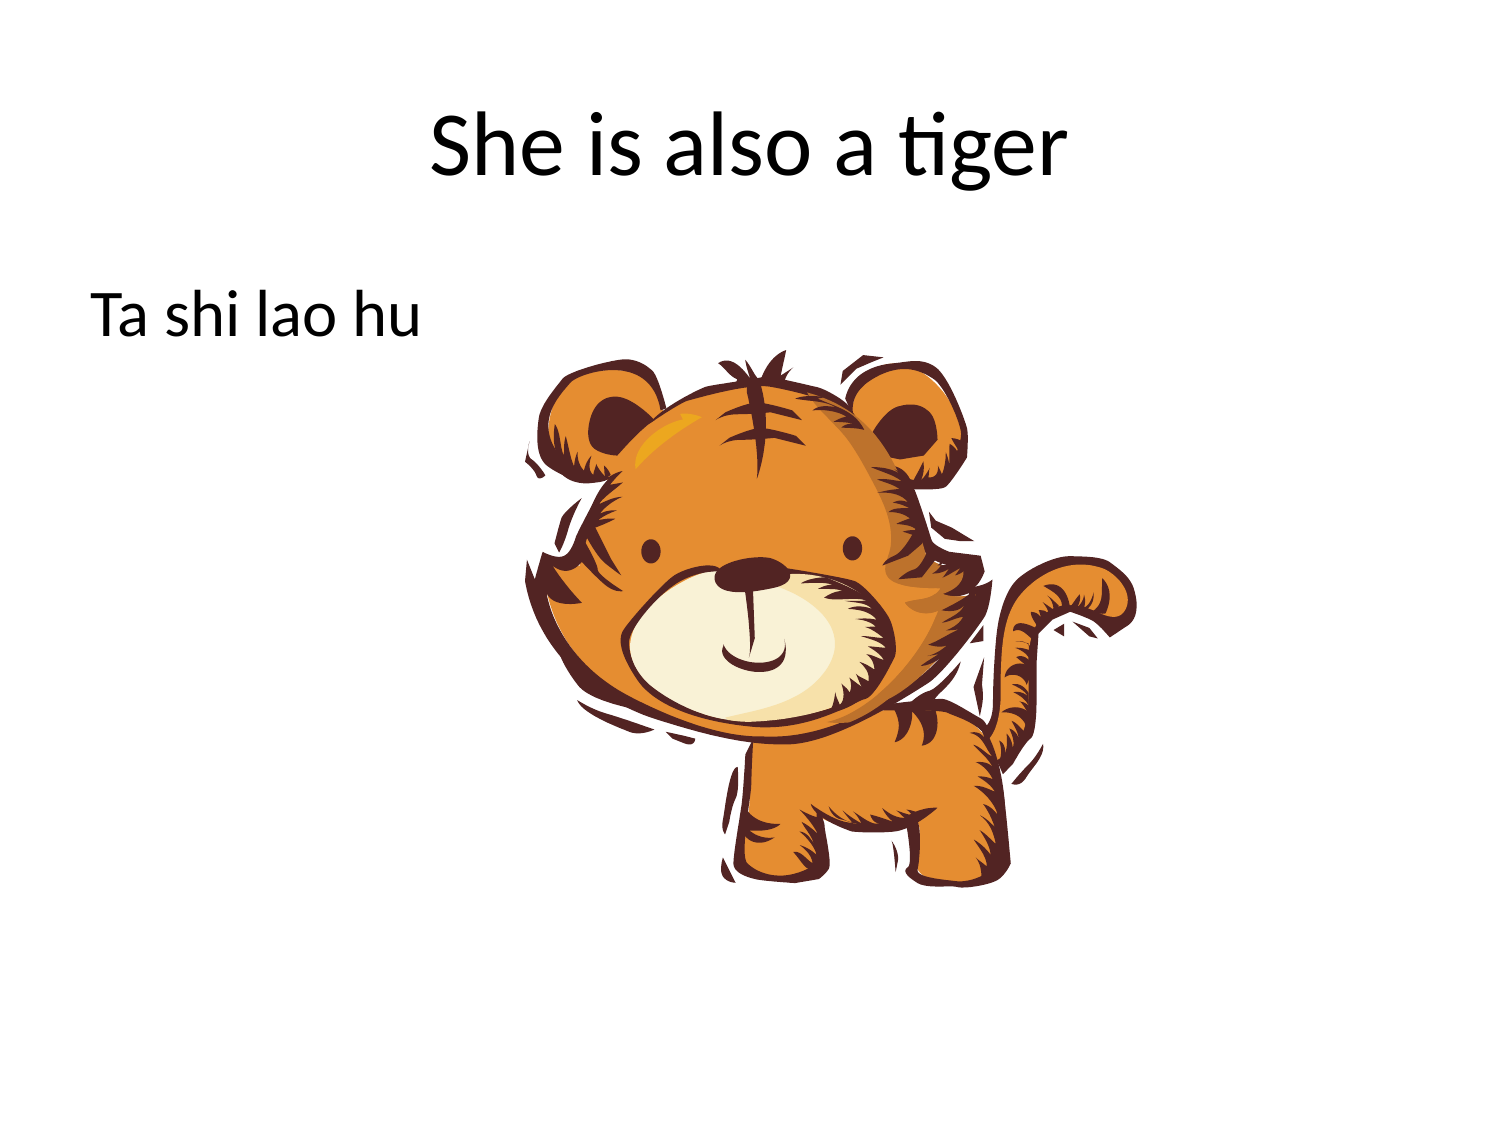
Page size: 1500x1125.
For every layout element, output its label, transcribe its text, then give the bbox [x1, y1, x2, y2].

title She is also a tiger [75, 45, 1425, 233]
picture [524, 349, 1137, 888]
list Ta shi lao hu [75, 262, 1425, 1005]
